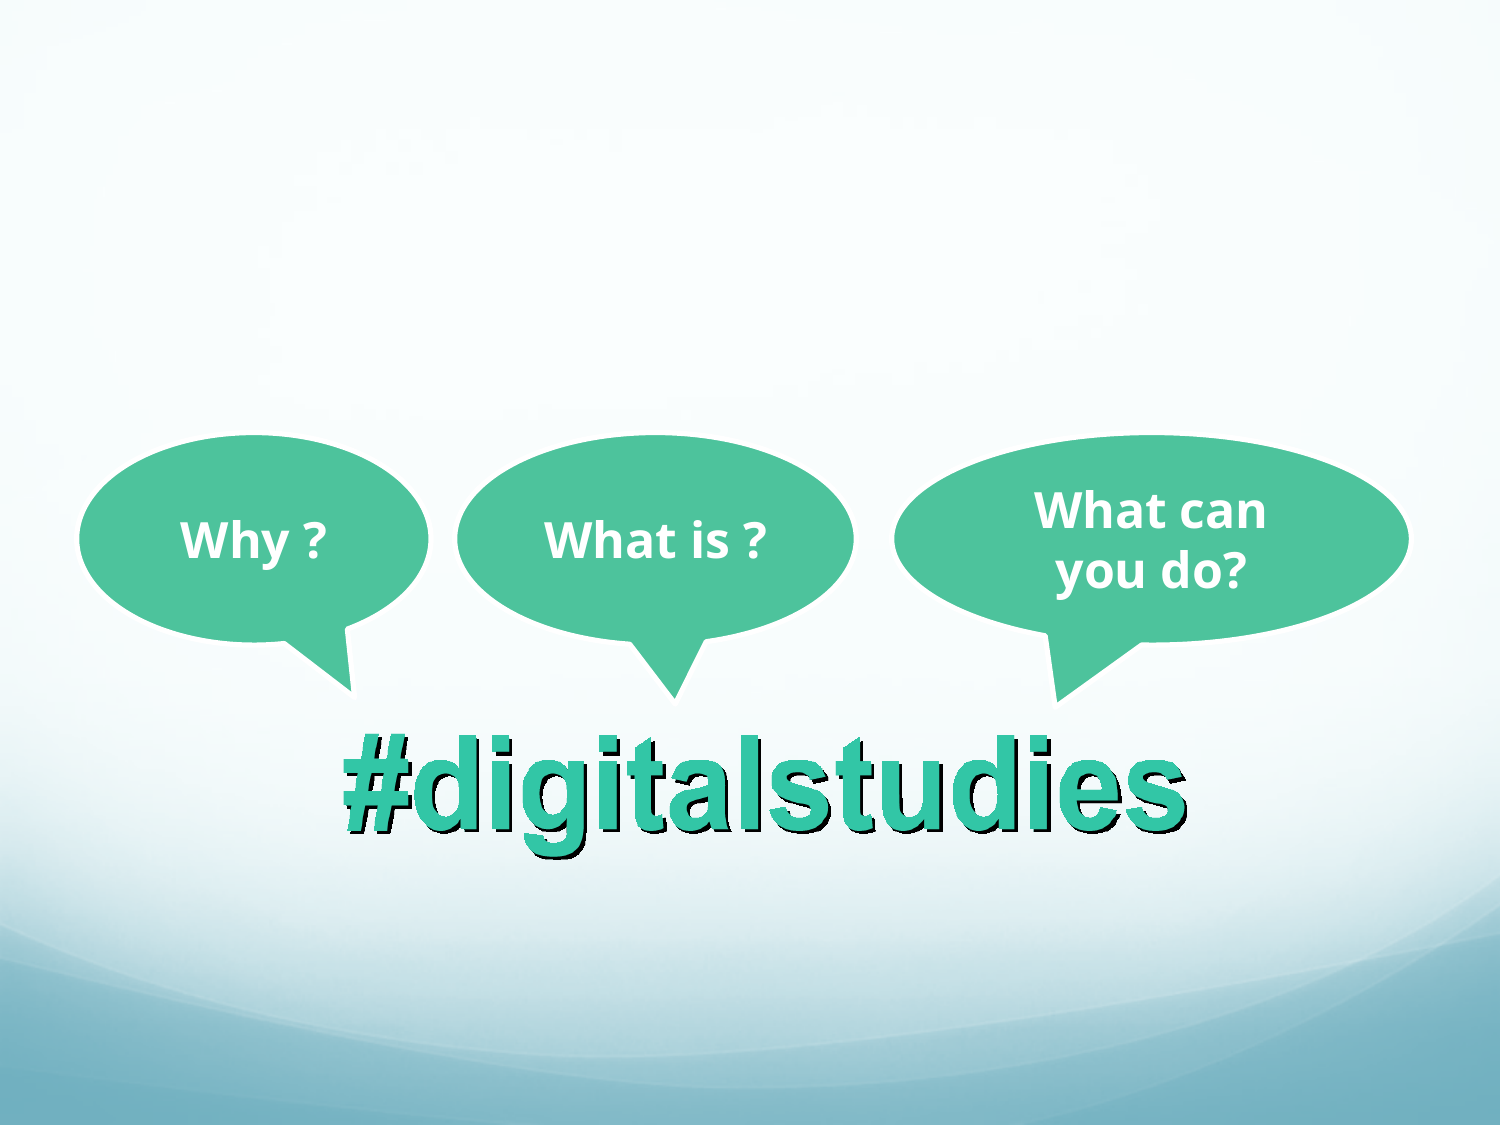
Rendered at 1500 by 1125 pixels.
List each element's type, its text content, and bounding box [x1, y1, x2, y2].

text_box What can you do? [889, 429, 1415, 710]
text_box Why ? [74, 429, 434, 700]
text_box [343, 719, 1187, 860]
text_box What is ? [452, 429, 859, 707]
